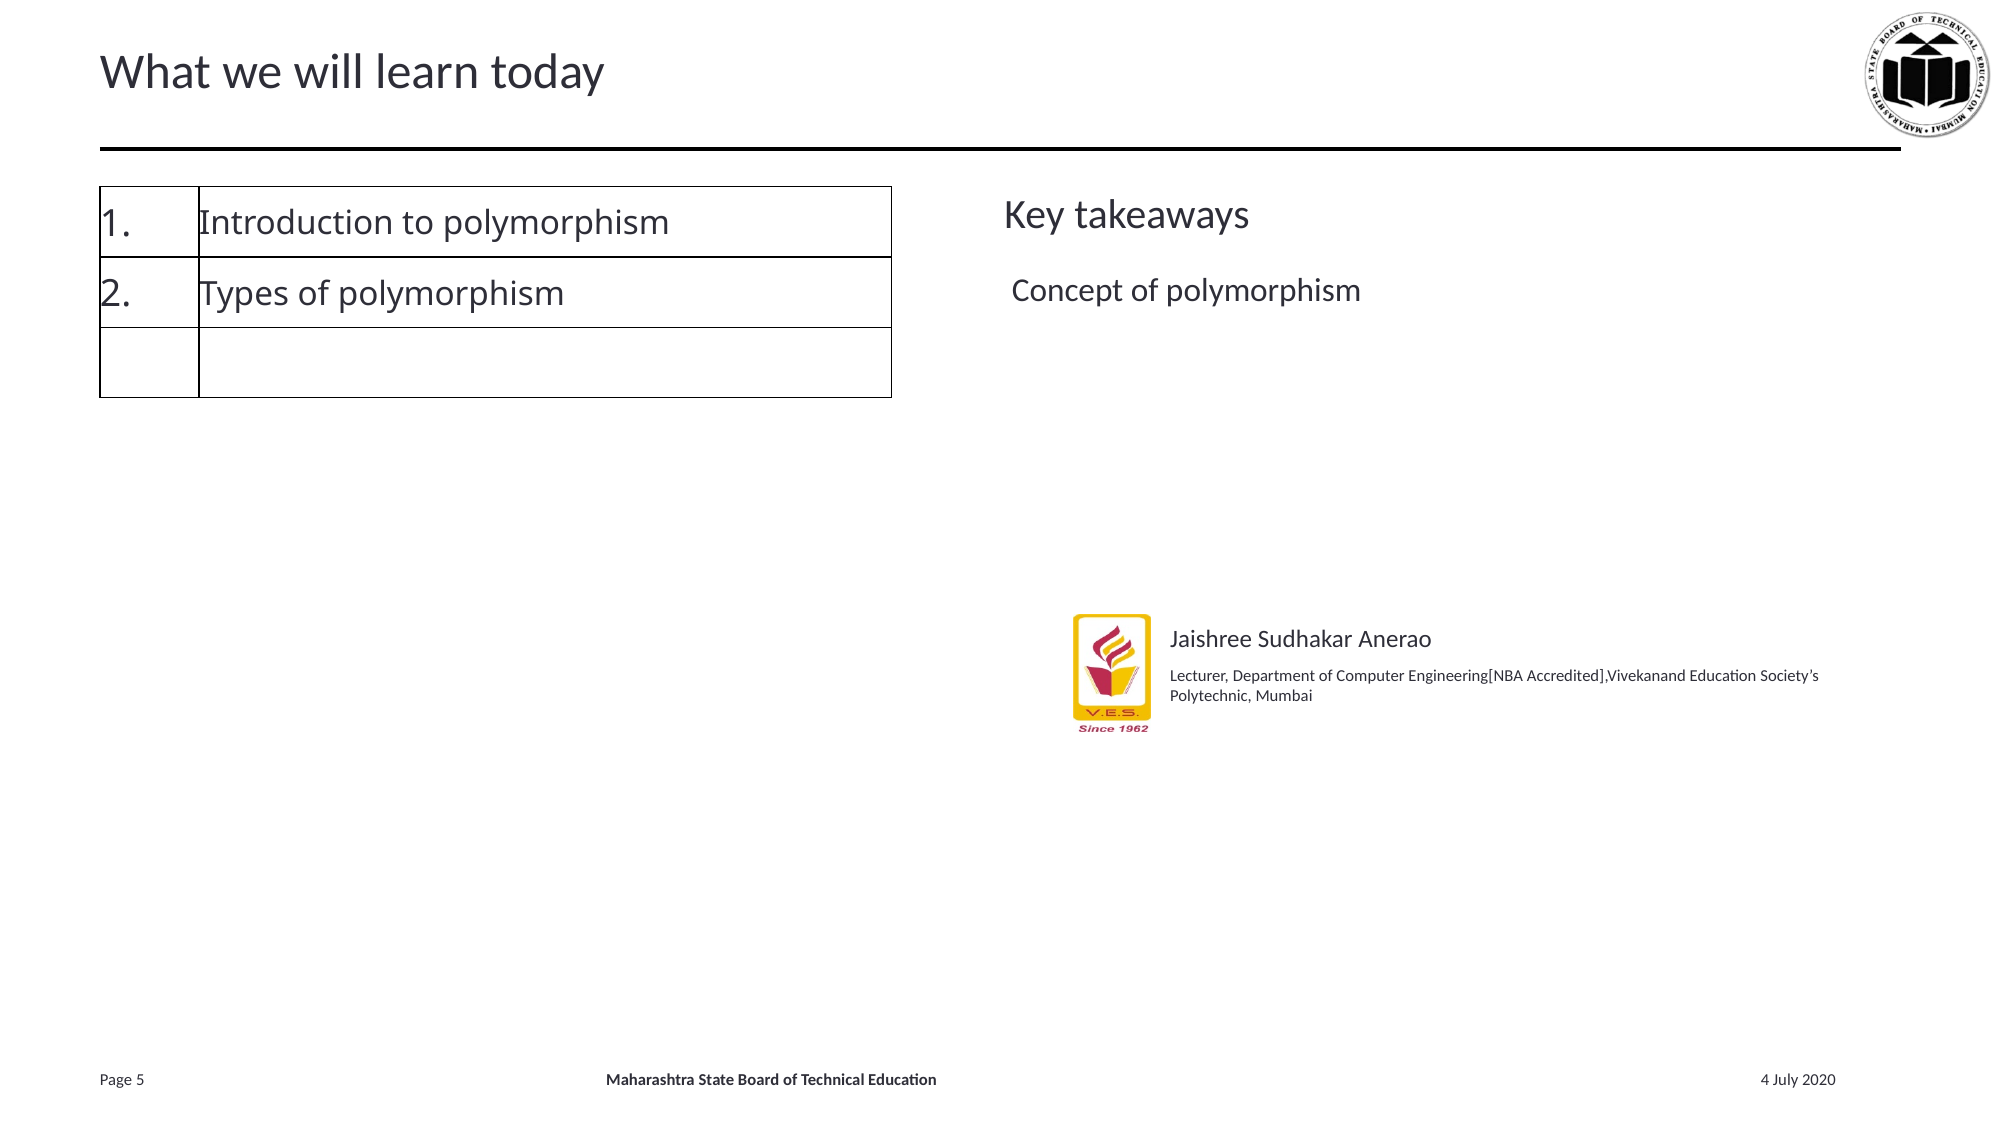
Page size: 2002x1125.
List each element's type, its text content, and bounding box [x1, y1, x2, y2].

table_cell [101, 328, 198, 397]
picture [1852, 0, 2001, 149]
list Key takeaways [1004, 186, 1901, 248]
list Jaishree Sudhakar Anerao [1170, 625, 1677, 655]
list Lecturer, Department of Computer Engineering[NBA Accredited],Vivekanand Education Society’s Polytechnic, Mumbai [1170, 665, 1866, 695]
title What we will learn today [100, 48, 1901, 146]
list Concept of polymorphism [1004, 268, 1901, 533]
table_cell [200, 328, 891, 397]
table_cell Types of polymorphism [200, 258, 891, 327]
picture [1073, 614, 1151, 732]
table_header Introduction to polymorphism [200, 187, 891, 256]
table_cell 2. [101, 258, 198, 327]
table_header 1. [101, 187, 198, 256]
